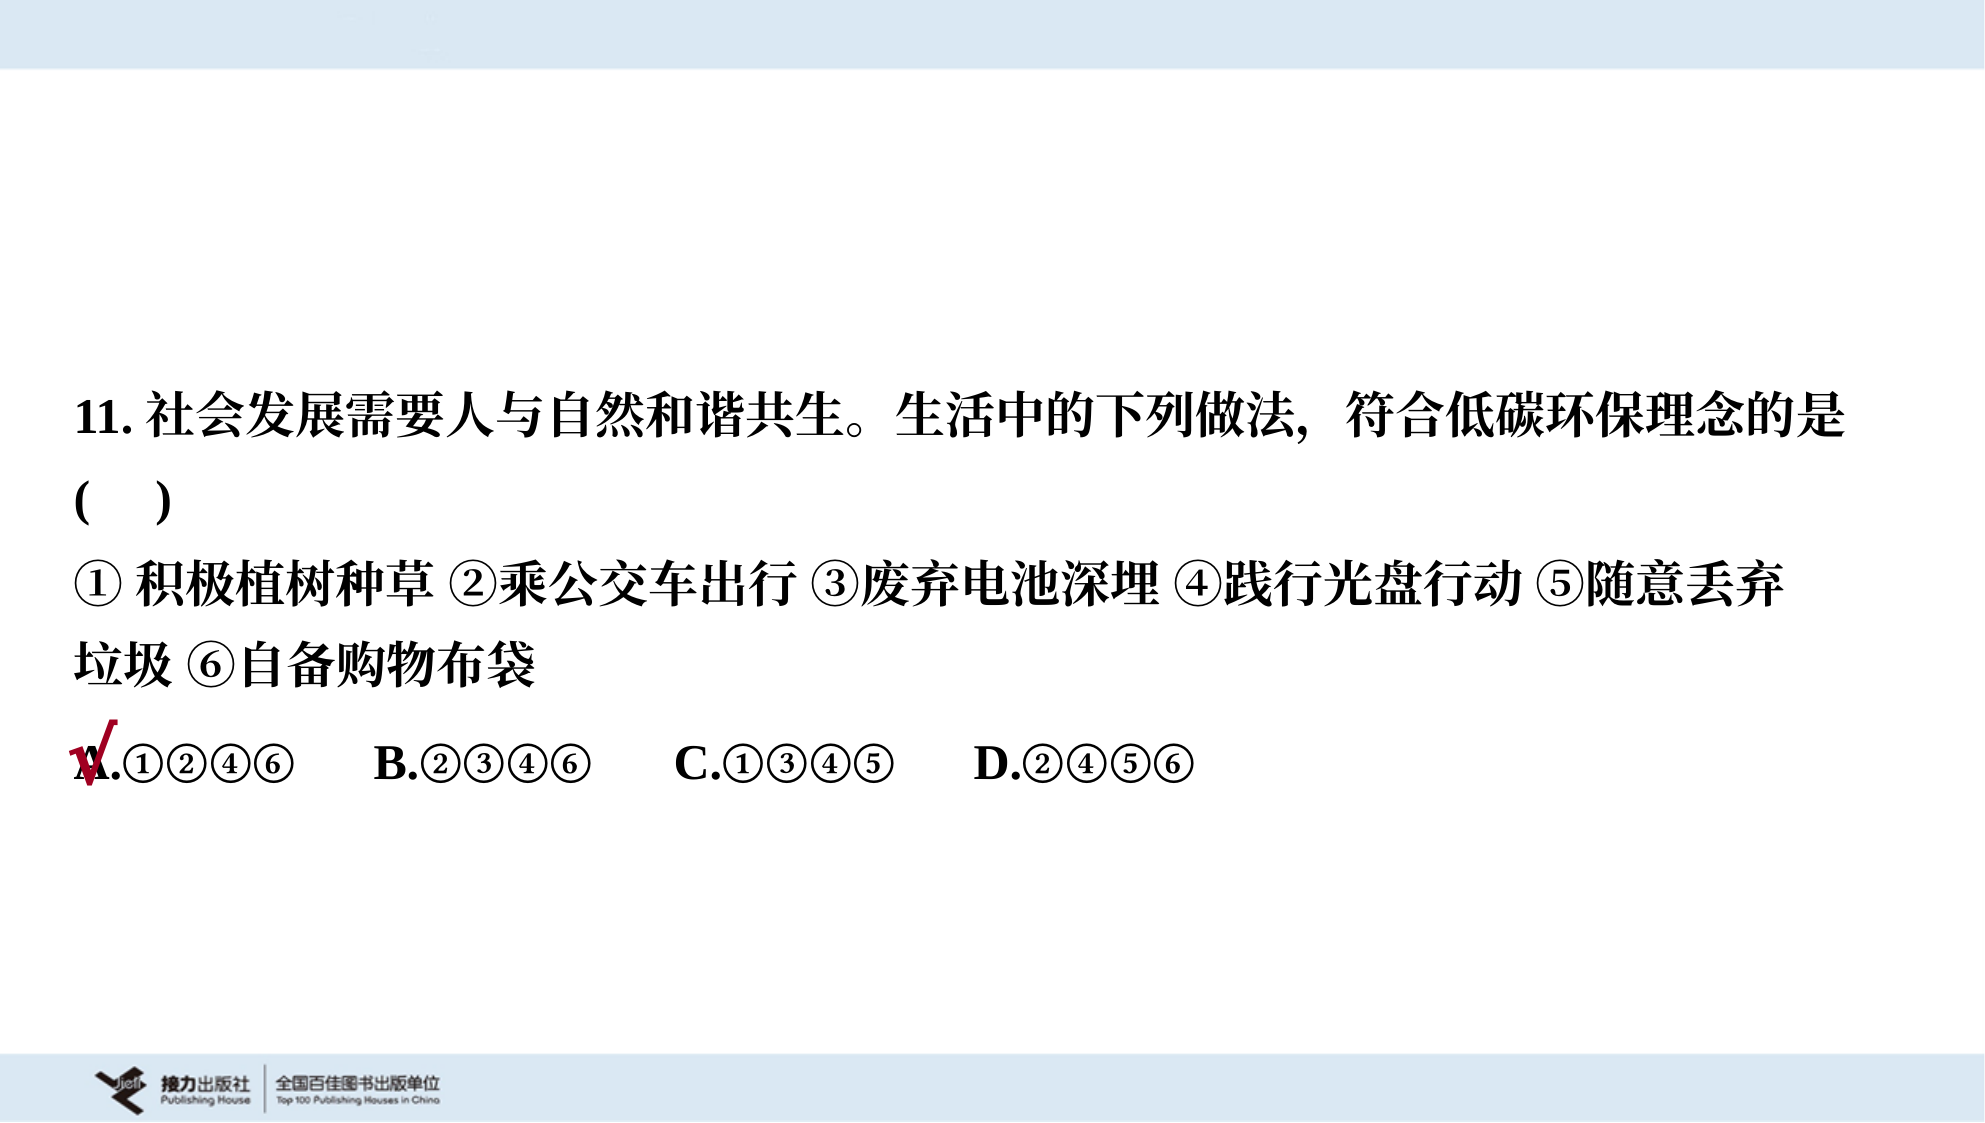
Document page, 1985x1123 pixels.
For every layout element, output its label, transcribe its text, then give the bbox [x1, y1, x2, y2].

picture [0, 0, 1985, 1122]
text_box ①积极植树种草 ②乘公交车出行 ③废弃电池深埋 ④践行光盘行动 ⑤随意丢弃 垃圾 ⑥自备购物布袋 [73, 531, 1871, 694]
text_box A.①②④⑥ B.②③④⑥ C.①③④⑤ D.②④⑤⑥ [73, 700, 1871, 790]
text_box √ [65, 707, 118, 801]
text_box 11.社会发展需要人与自然和谐共生。生活中的下列做法，符合低碳环保理念的是 ( ) [73, 362, 1871, 525]
